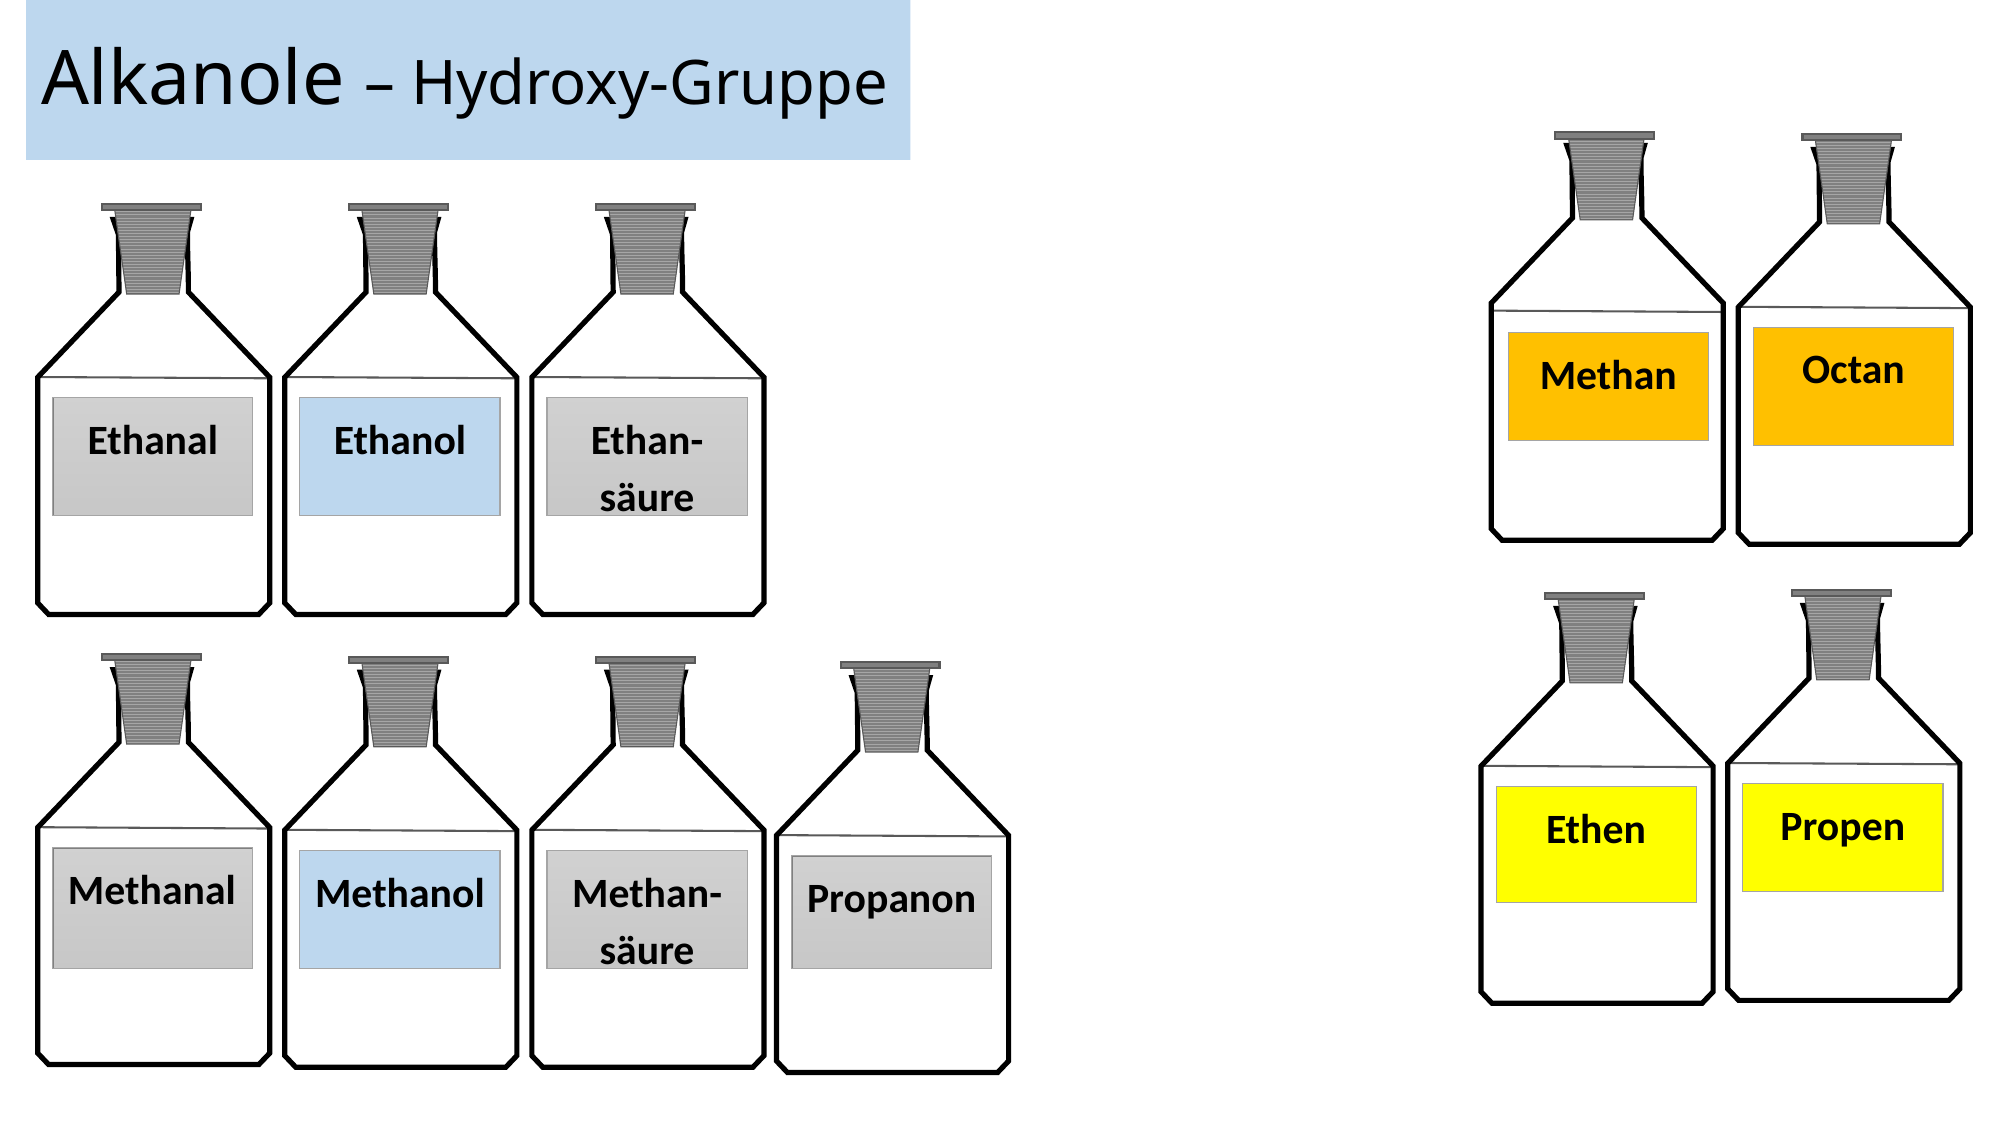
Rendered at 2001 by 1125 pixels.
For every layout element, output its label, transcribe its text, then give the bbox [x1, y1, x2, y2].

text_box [776, 661, 1009, 1073]
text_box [1738, 133, 1971, 545]
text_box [531, 656, 764, 1068]
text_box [284, 203, 517, 615]
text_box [37, 203, 270, 615]
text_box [531, 203, 764, 615]
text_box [284, 656, 517, 1068]
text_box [1491, 132, 1724, 541]
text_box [1727, 589, 1960, 1001]
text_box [1481, 592, 1714, 1004]
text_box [37, 653, 270, 1065]
title Alkanole – Hydroxy-Gruppe [26, 0, 911, 160]
